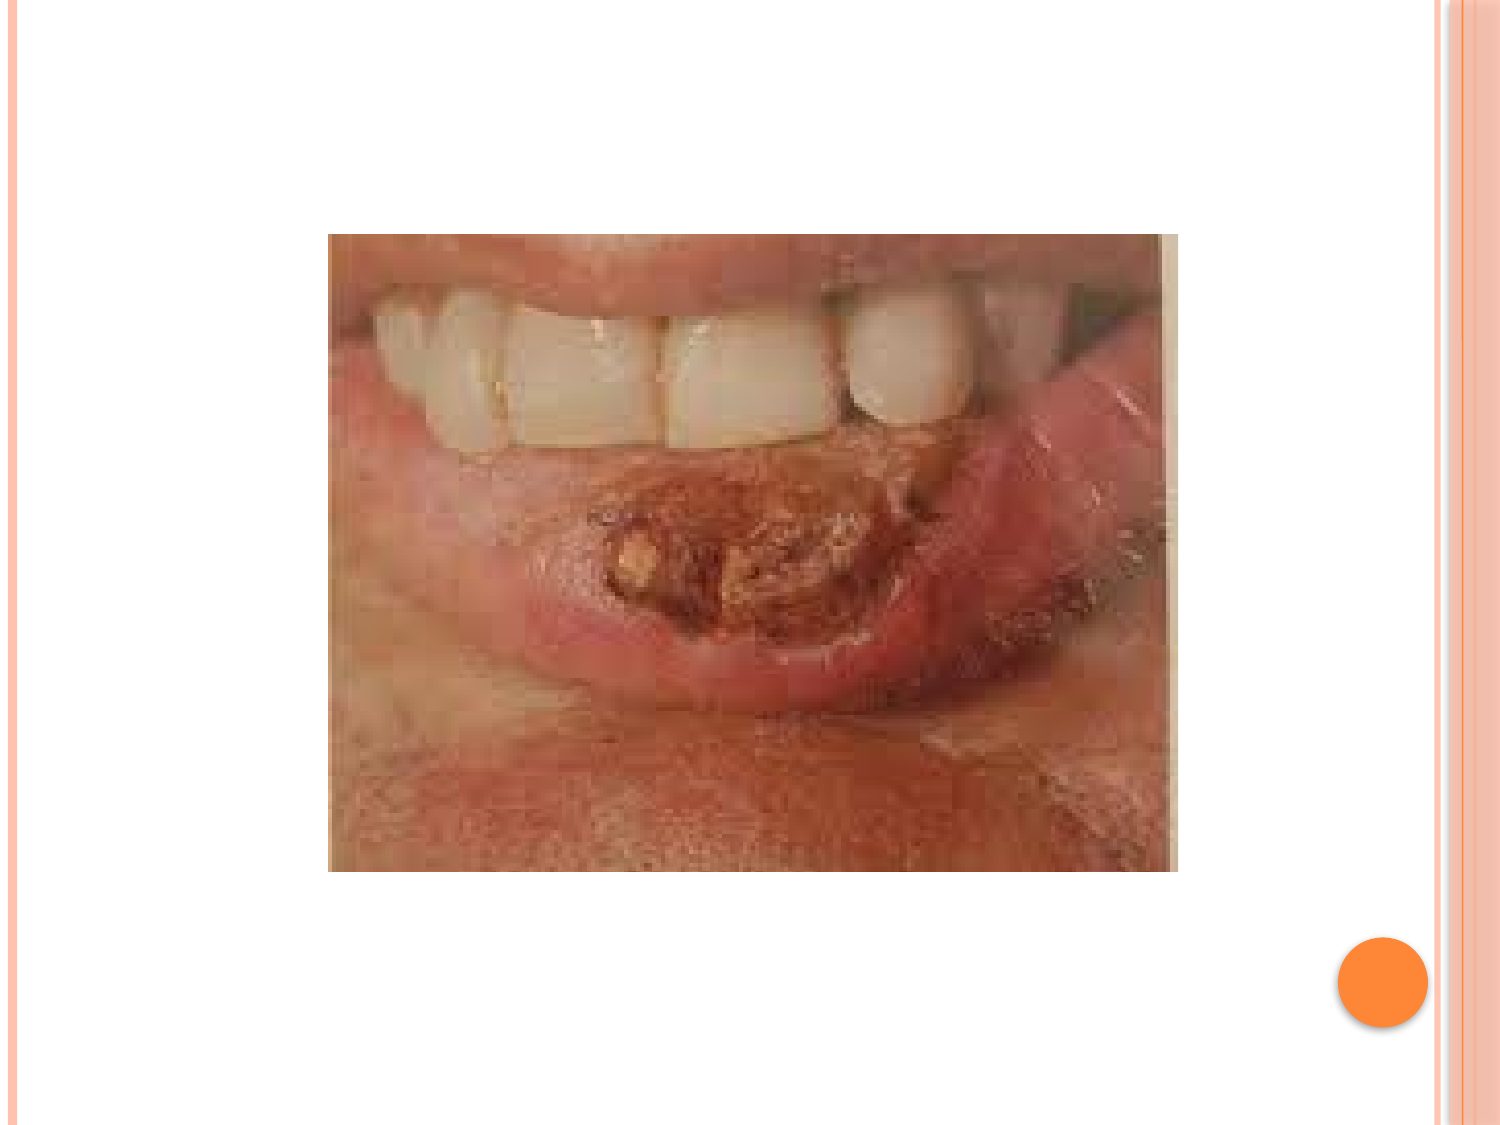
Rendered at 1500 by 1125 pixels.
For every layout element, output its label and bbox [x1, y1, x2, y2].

list [327, 233, 1179, 873]
